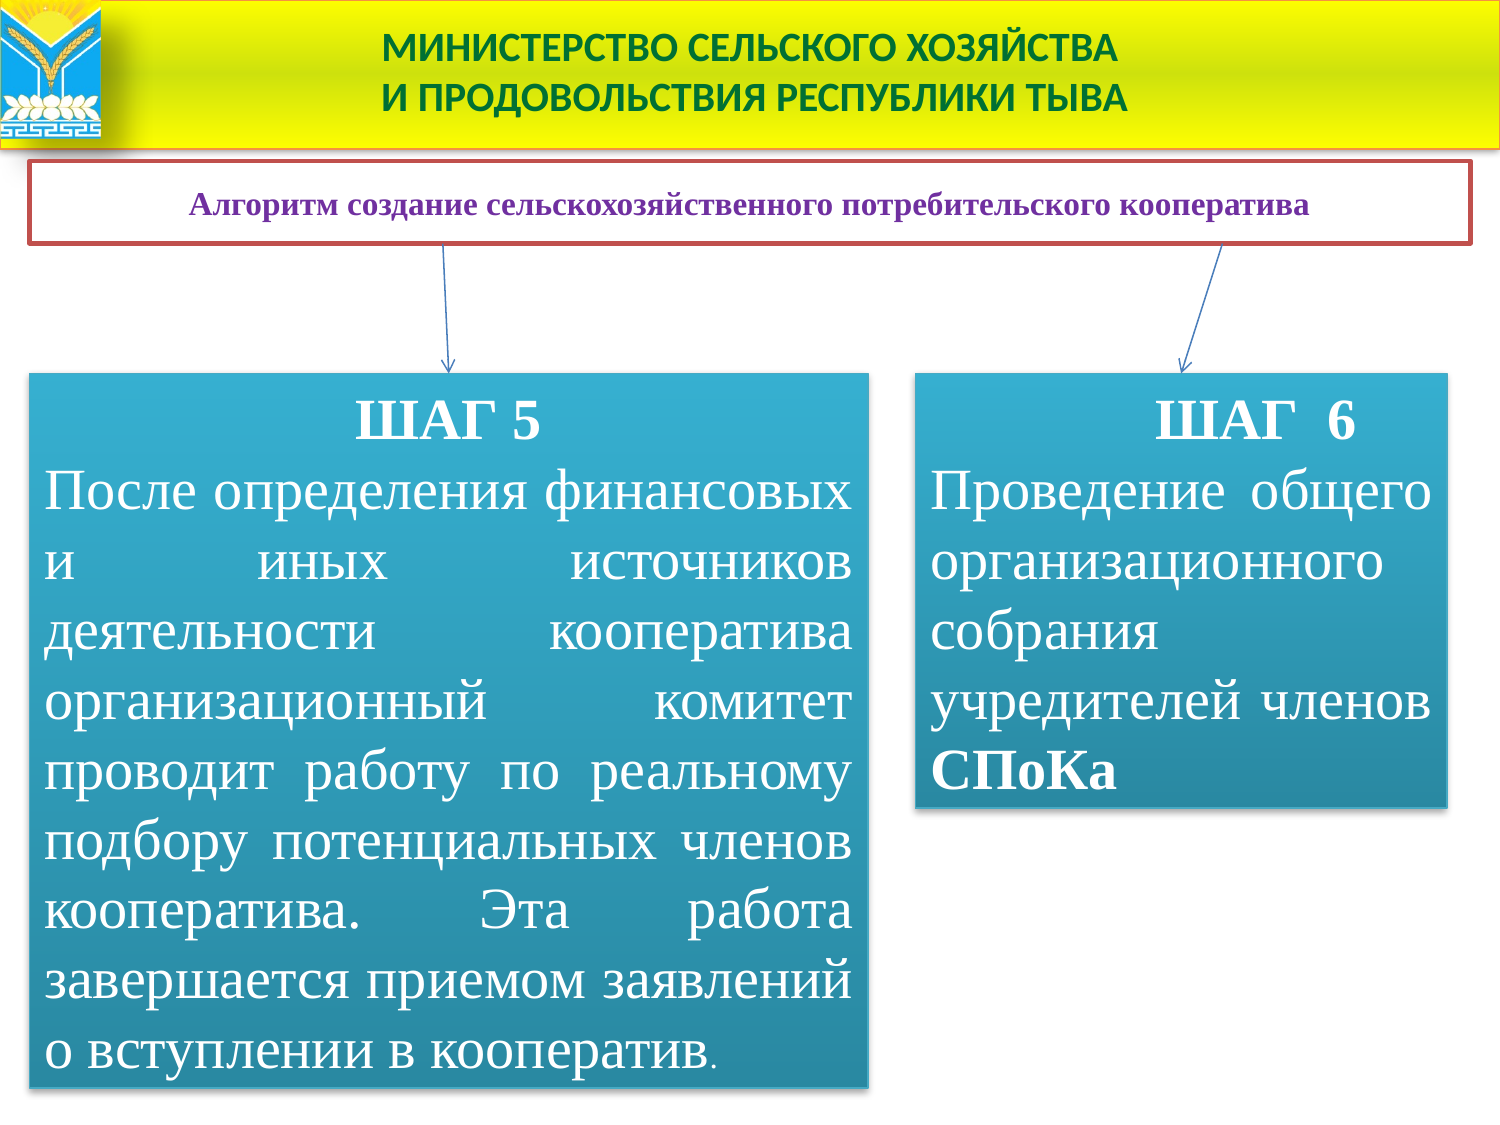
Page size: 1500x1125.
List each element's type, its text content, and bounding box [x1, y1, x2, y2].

text_box МИНИСТЕРСТВО СЕЛЬСКОГО ХОЗЯЙСТВА И ПРОДОВОЛЬСТВИЯ РЕСПУБЛИКИ ТЫВА [103, 0, 1500, 150]
text_box ШАГ 5 После определения финансовых и иных источников деятельности кооператива организационный комитет проводит работу по реальному подбору потенциальных членов кооператива. Эта работа завершается приемом заявлений о вступлении в кооператив. [29, 373, 869, 1089]
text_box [1180, 243, 1223, 374]
picture [0, 0, 101, 139]
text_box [442, 243, 449, 374]
text_box Алгоритм создание сельскохозяйственного потребительского кооператива [27, 159, 1473, 246]
text_box ШАГ 6 Проведение общего организационного собрания учредителей членов СПоКа [915, 373, 1448, 809]
